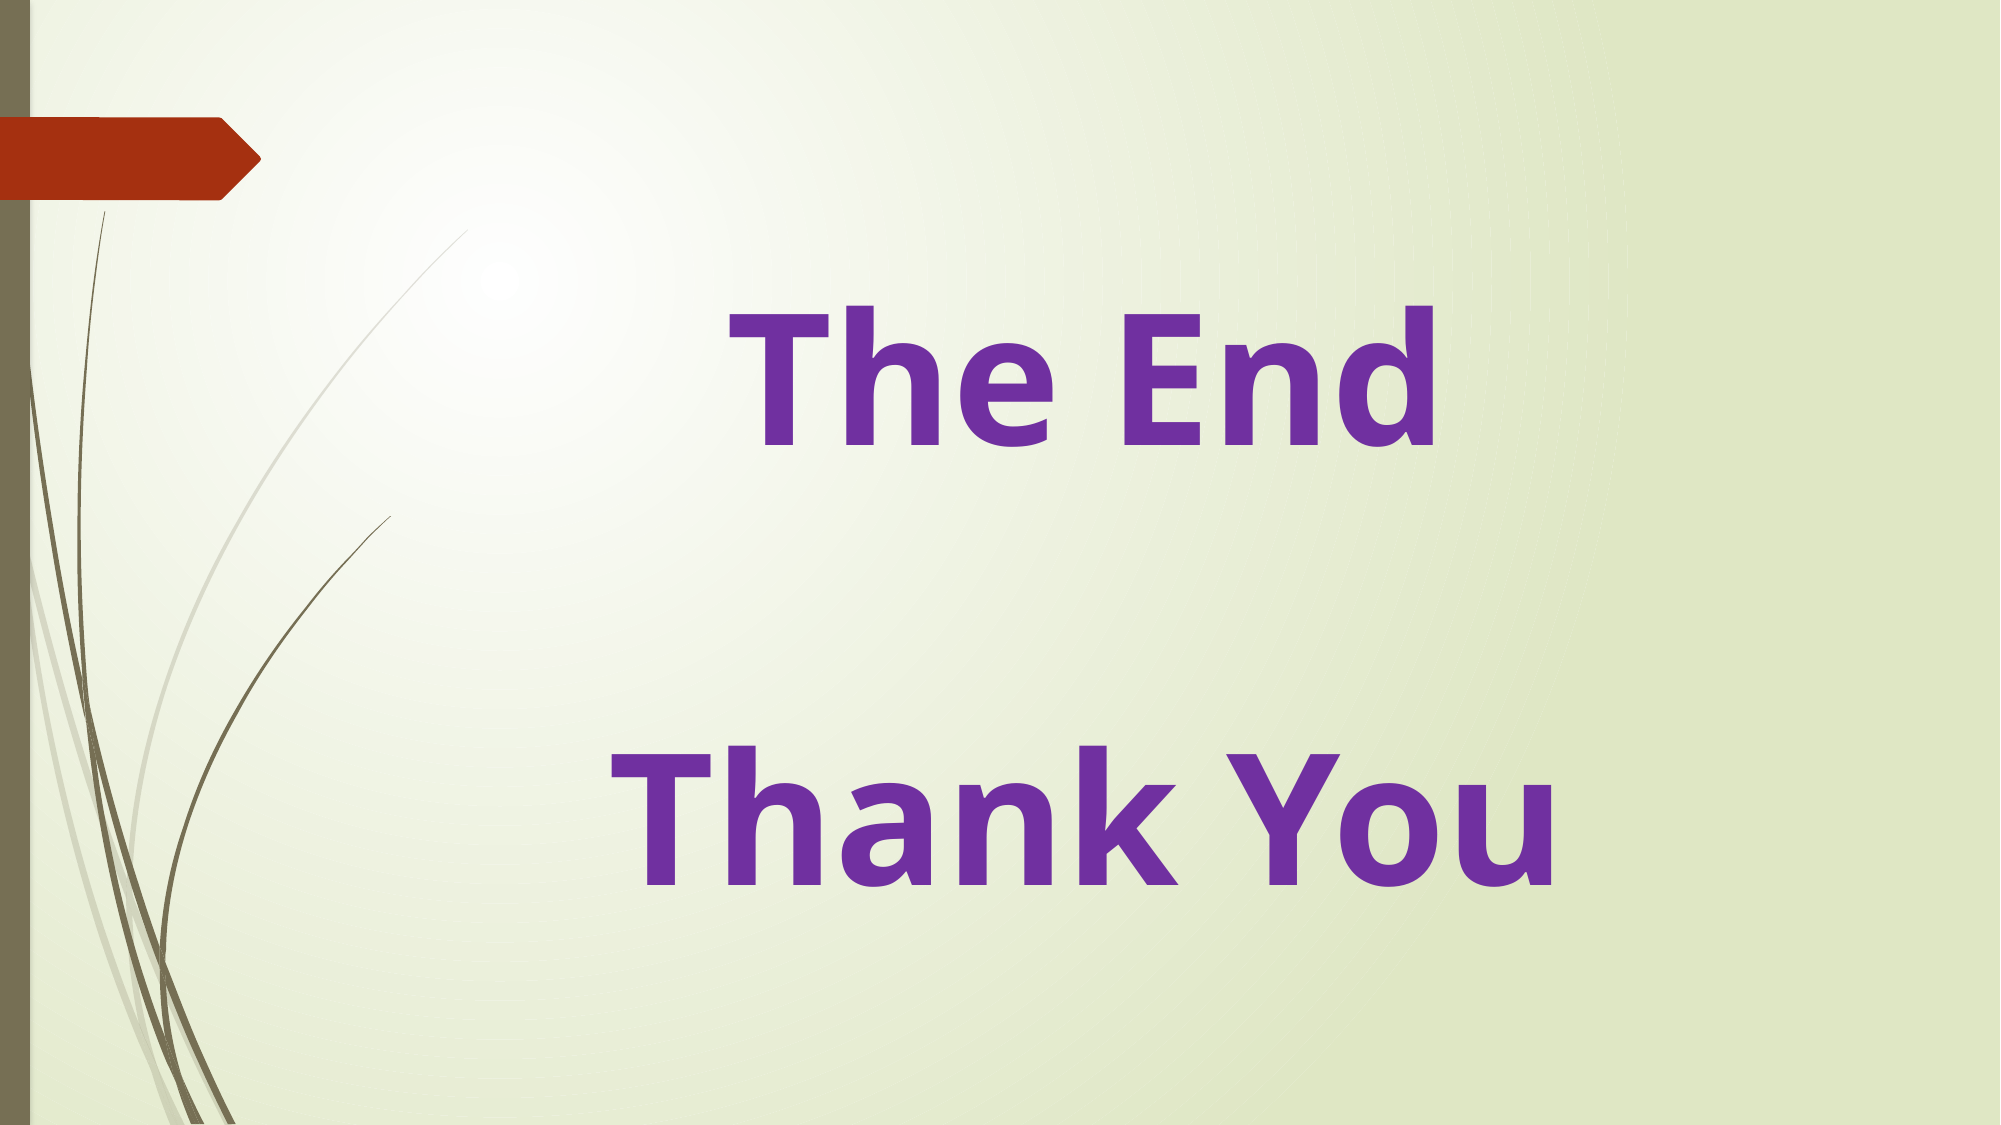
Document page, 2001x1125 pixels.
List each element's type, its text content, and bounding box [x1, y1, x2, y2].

title The End Thank You [287, 34, 1888, 1097]
